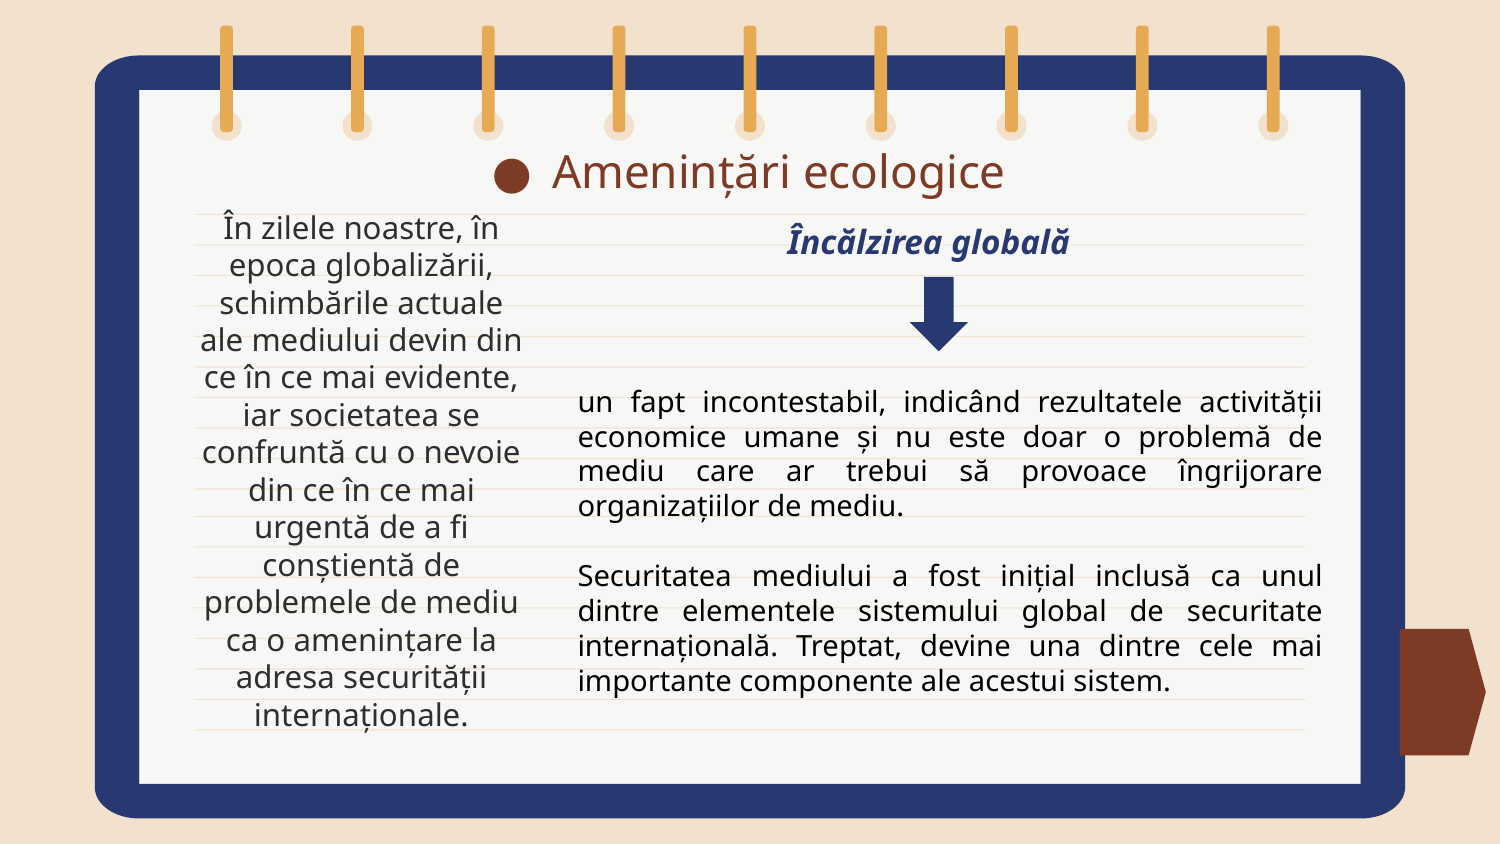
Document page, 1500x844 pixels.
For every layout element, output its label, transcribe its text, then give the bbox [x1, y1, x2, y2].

text_box un fapt incontestabil, indicând rezultatele activității economice umane și nu este doar o problemă de mediu care ar trebui să provoace îngrijorare organizațiilor de mediu. Securitatea mediului a fost inițial inclusă ca unul dintre elementele sistemului global de securitate internațională. Treptat, devine una dintre cele mai importante componente ale acestui sistem. [562, 367, 1339, 713]
title Amenințări ecologice [353, 124, 1130, 217]
text_box Încălzirea globală [682, 206, 1175, 276]
text_box [909, 276, 969, 352]
subtitle În zilele noastre, în epoca globalizării, schimbările actuale ale mediului devin din ce în ce mai evidente, iar societatea se confruntă cu o nevoie din ce în ce mai urgentă de a fi conștientă de problemele de mediu ca o amenințare la adresa securității internaționale. [180, 337, 544, 604]
